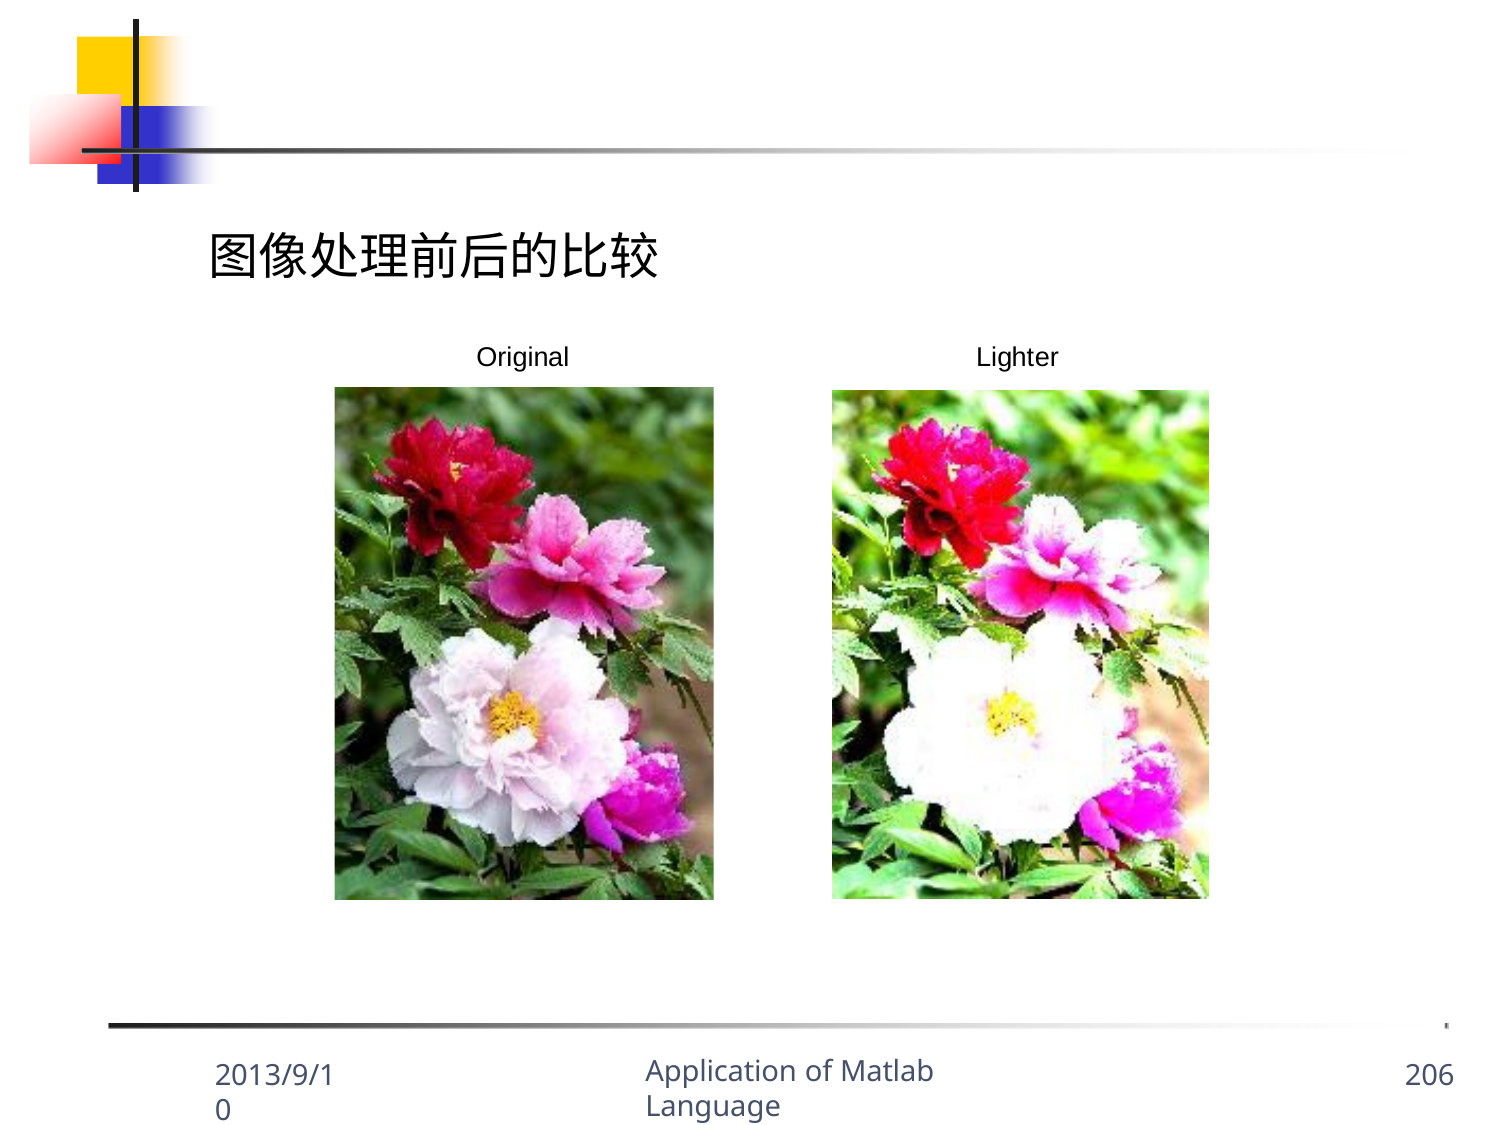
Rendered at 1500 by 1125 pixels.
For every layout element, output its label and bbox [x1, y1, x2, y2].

footer [212, 1056, 351, 1125]
text_box [832, 389, 1209, 899]
text_box [474, 339, 572, 373]
picture [108, 1023, 1458, 1029]
text_box [973, 339, 1062, 373]
text_box [206, 224, 662, 285]
slide_number [643, 1051, 987, 1125]
text_box [334, 387, 714, 900]
picture [29, 36, 1431, 184]
slide_number [1400, 1056, 1457, 1125]
